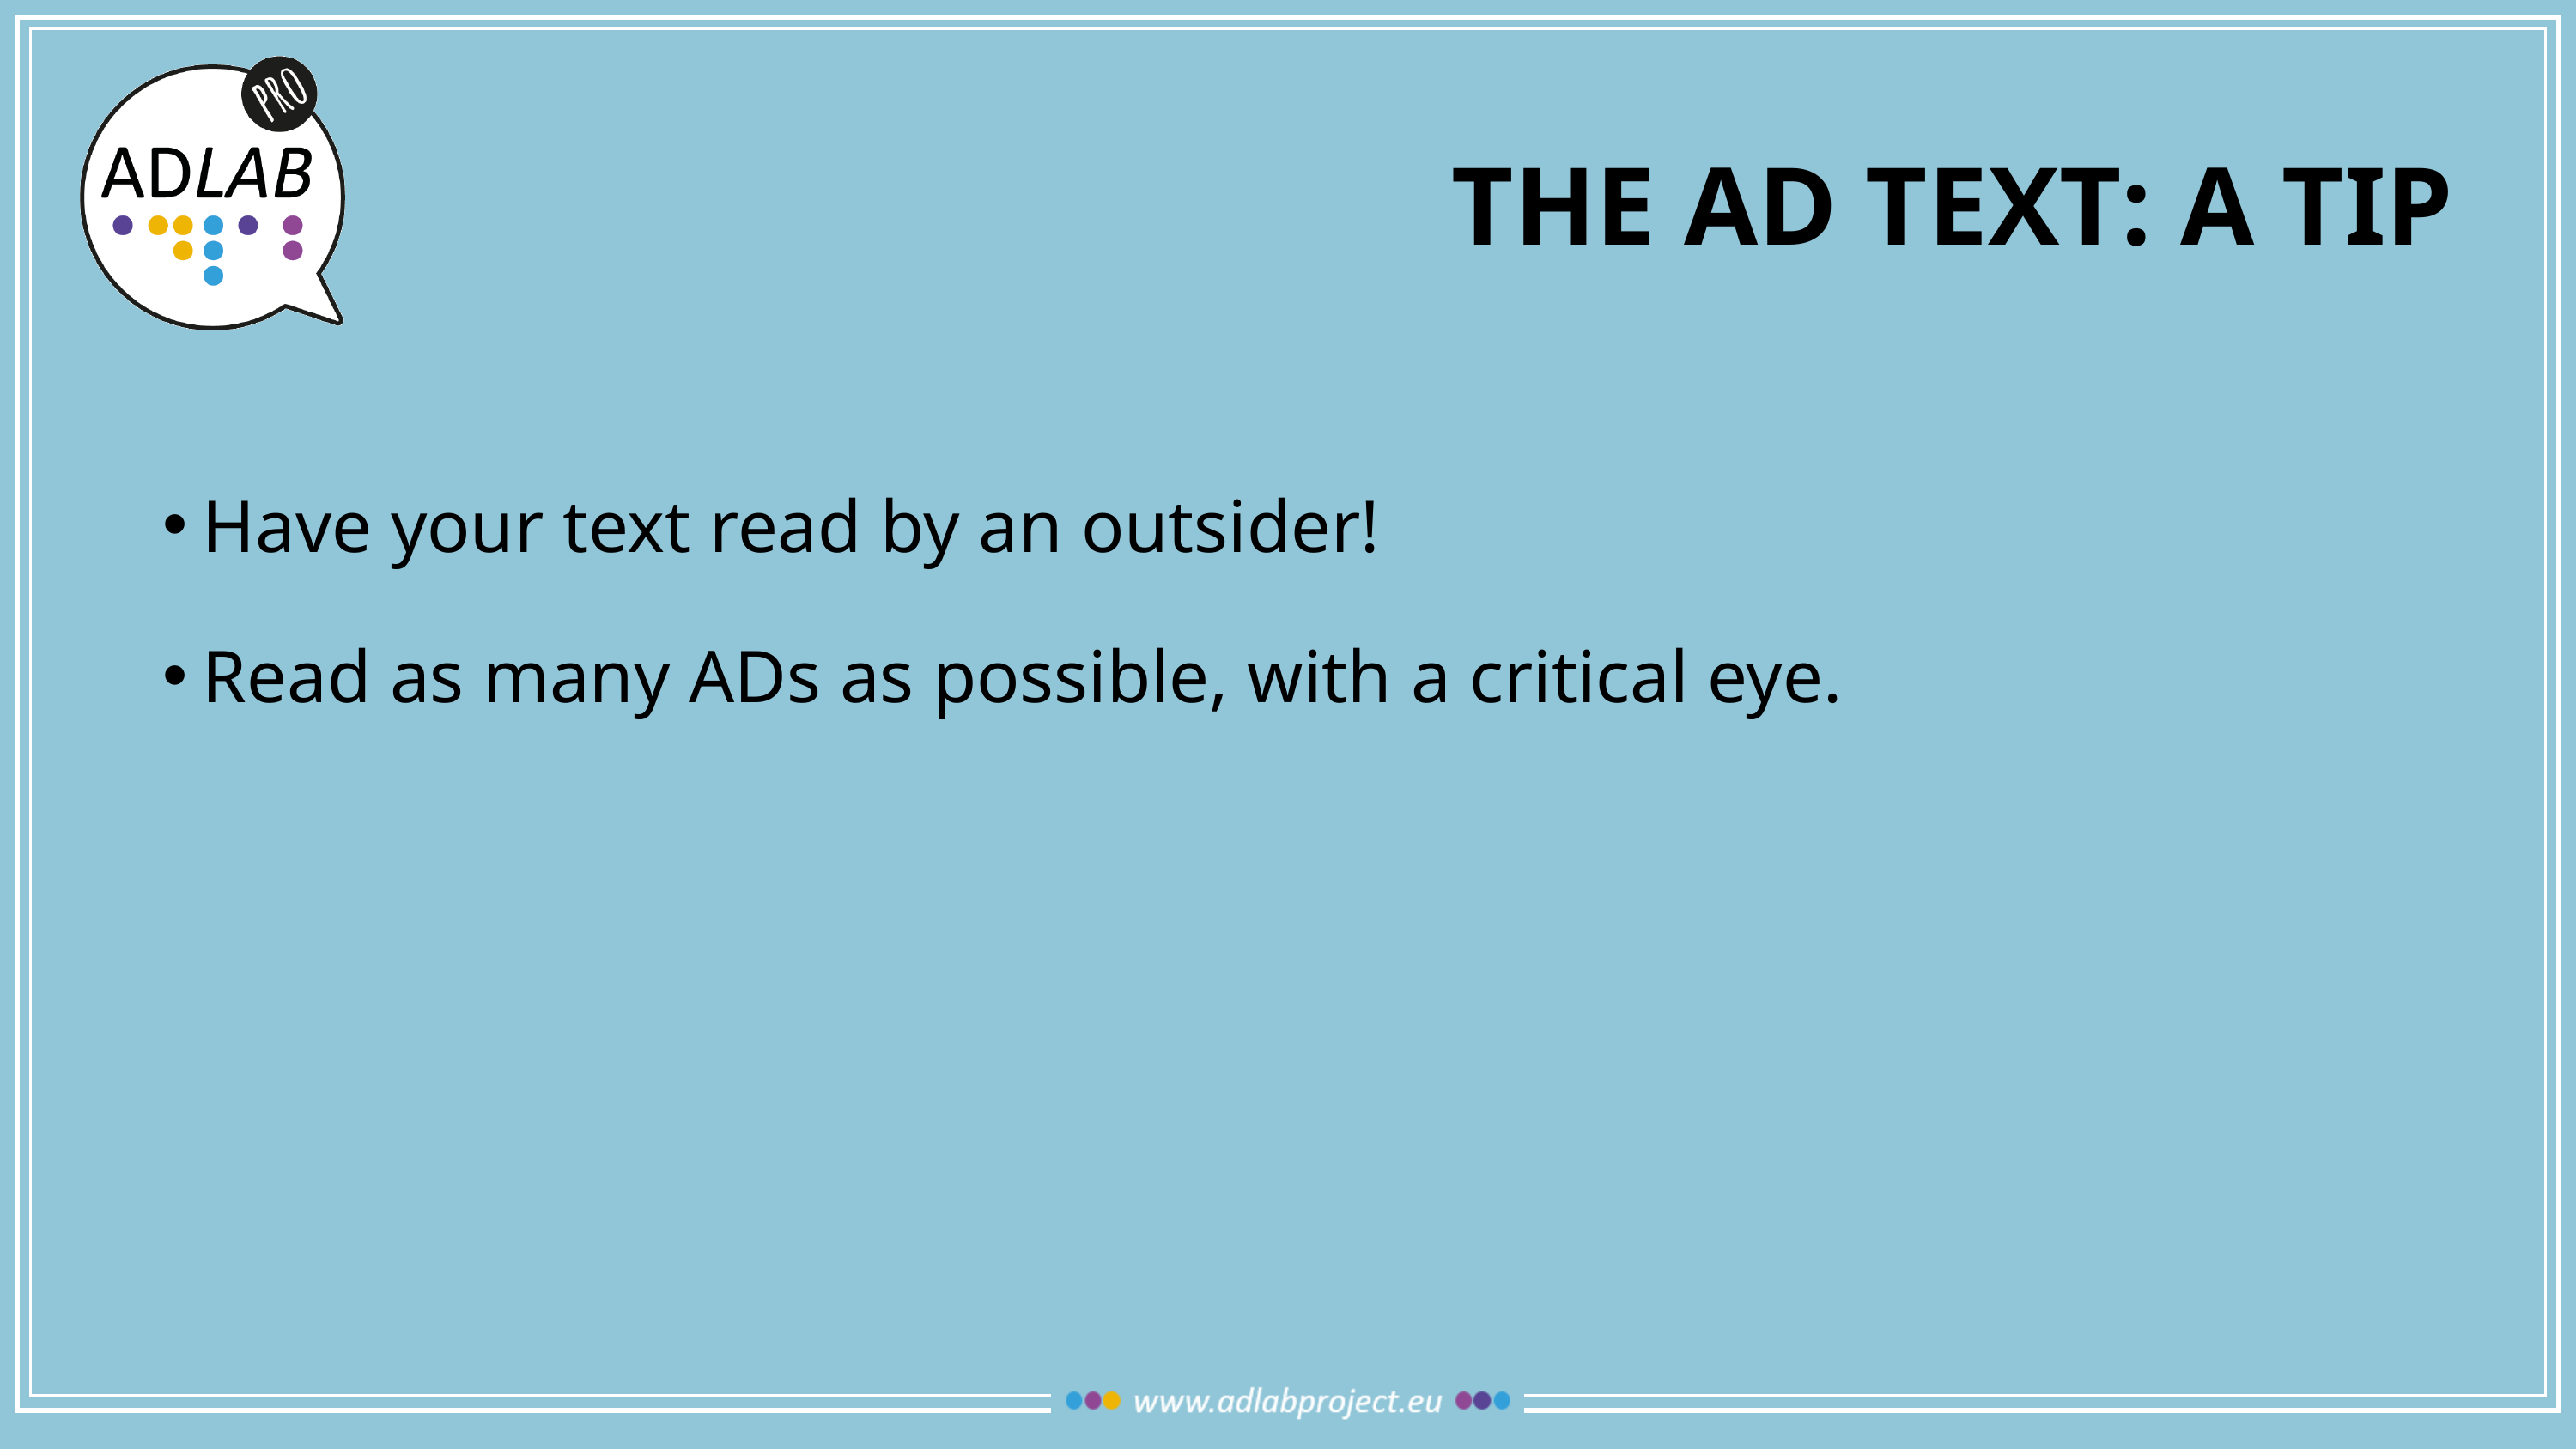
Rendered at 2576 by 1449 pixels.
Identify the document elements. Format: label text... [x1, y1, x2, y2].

list Have your text read by an outsider! Read as many ADs as possible, with a critical eye. [150, 431, 2467, 1087]
title The ad text: a tip [384, 70, 2467, 351]
picture [72, 49, 353, 330]
picture [1051, 1378, 1524, 1429]
